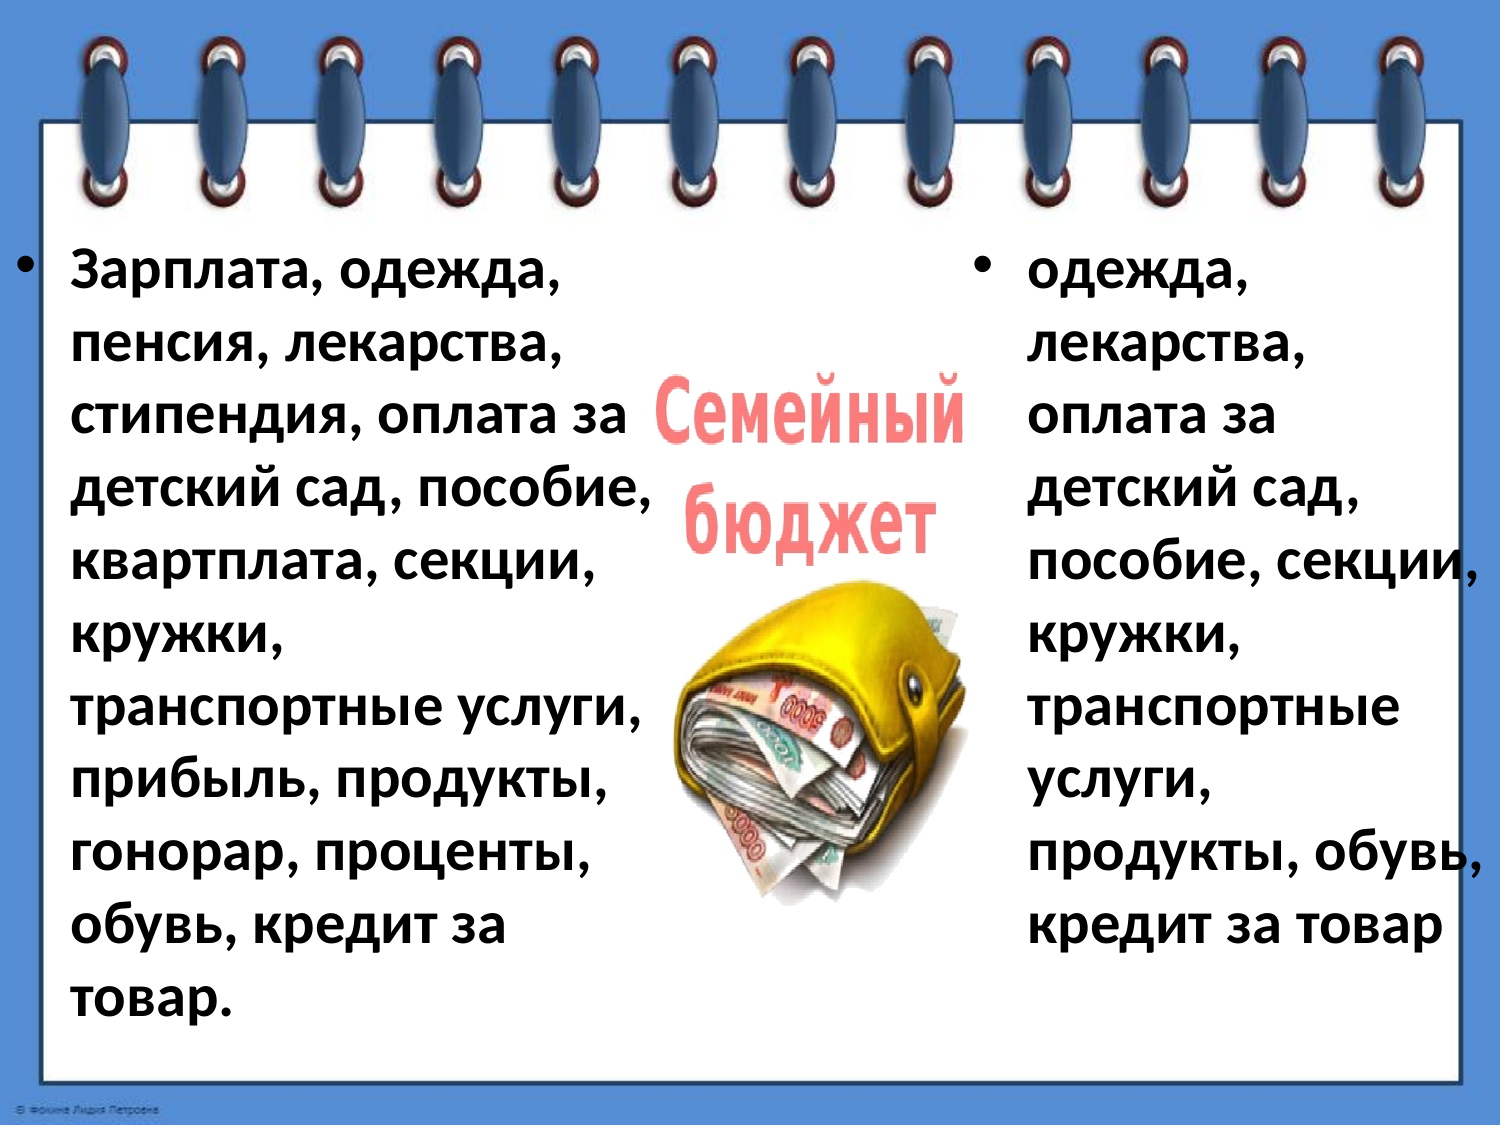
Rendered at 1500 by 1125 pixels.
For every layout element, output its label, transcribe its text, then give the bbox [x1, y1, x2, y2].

list одежда, лекарства, оплата за детский сад, пособие, секции, кружки, транспортные услуги, продукты, обувь, кредит за товар [957, 220, 1500, 1038]
list Зарплата, одежда, пенсия, лекарства, стипендия, оплата за детский сад, пособие, квартплата, секции, кружки, транспортные услуги, прибыль, продукты, гонорар, проценты, обувь, кредит за товар. [0, 220, 688, 1038]
picture [0, 0, 1500, 1125]
